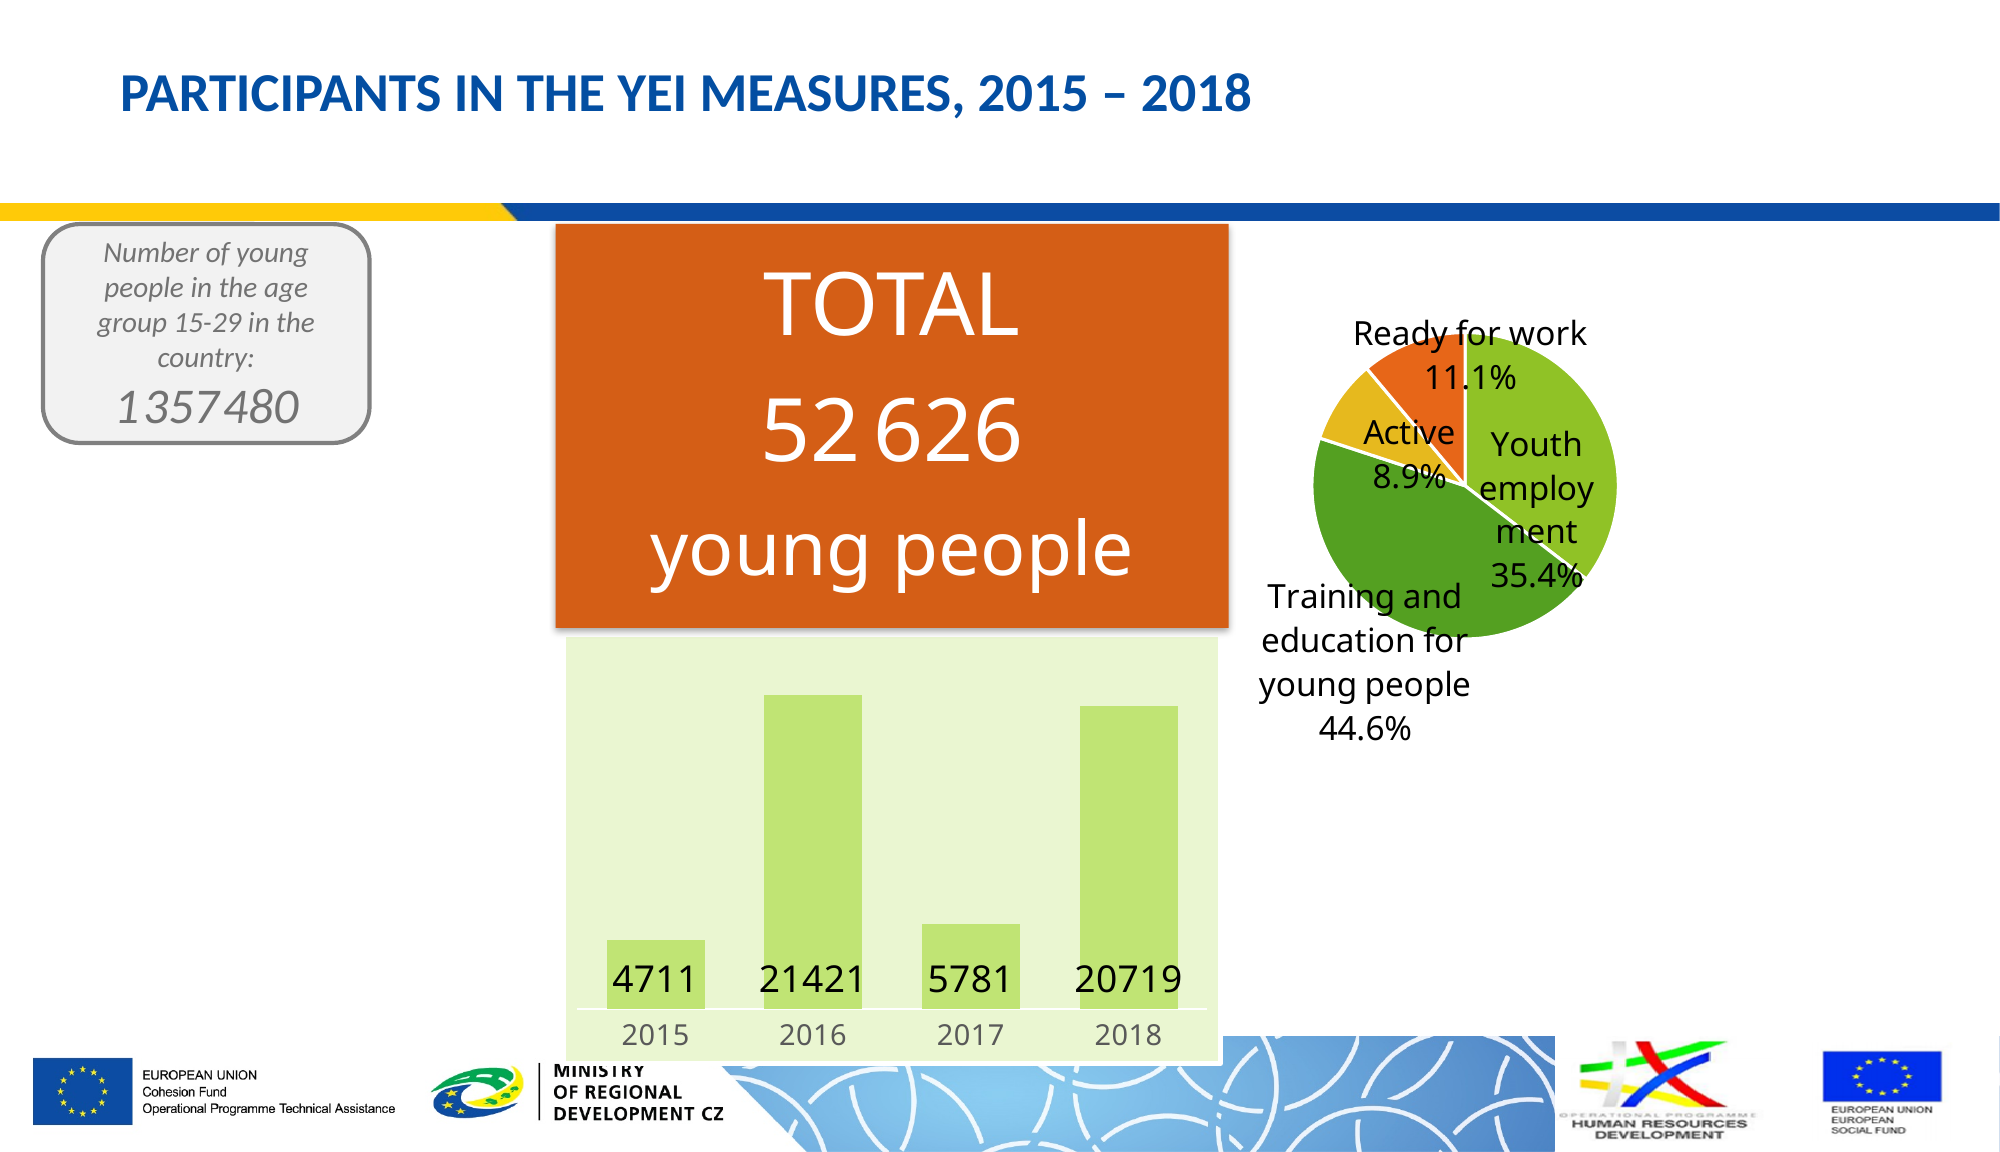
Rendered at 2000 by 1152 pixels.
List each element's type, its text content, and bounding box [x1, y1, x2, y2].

picture [0, 1036, 2000, 1152]
picture [0, 203, 2000, 221]
chart [561, 232, 1858, 1067]
title PARTICIPANTS IN THE YEI MEASURES, 2015 – 2018 [99, 46, 1900, 198]
text_box Number of young people in the age group 15-29 in the country: 1 357 480 [40, 221, 224, 446]
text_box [225, 223, 1560, 629]
